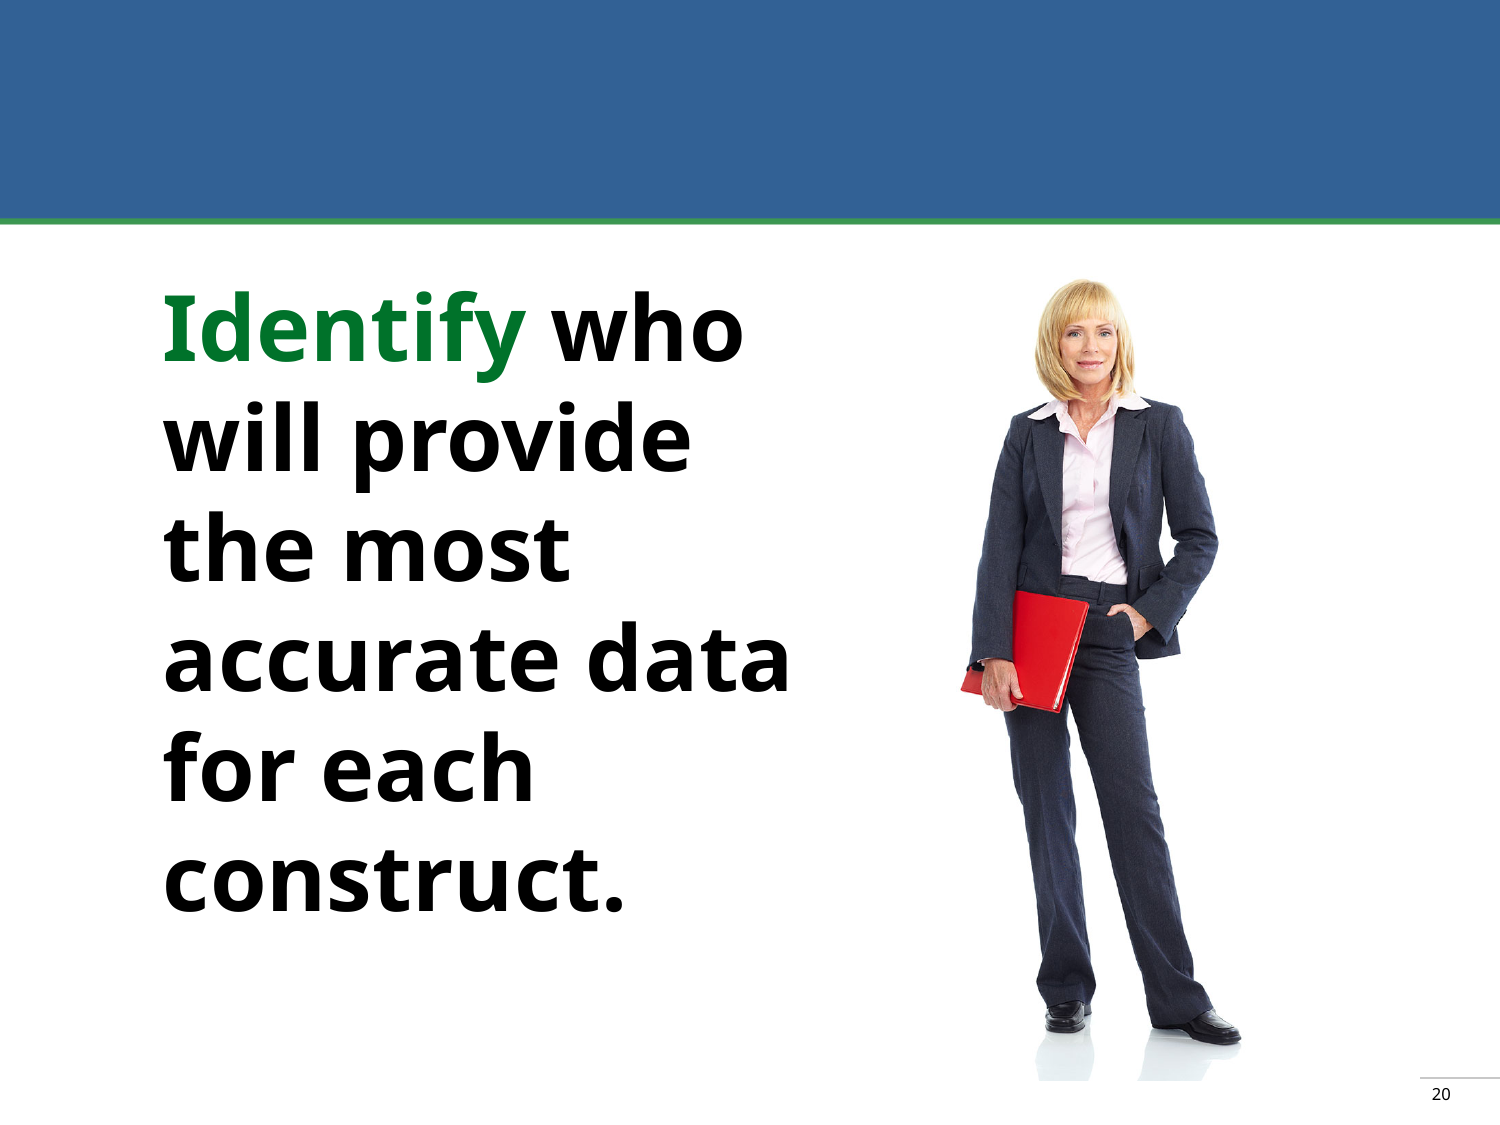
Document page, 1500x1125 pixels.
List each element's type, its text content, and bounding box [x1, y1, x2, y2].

title Identify who will provide the most accurate data for each construct. [147, 262, 823, 438]
picture [0, 0, 1500, 1125]
slide_number 20 [1431, 1085, 1458, 1106]
